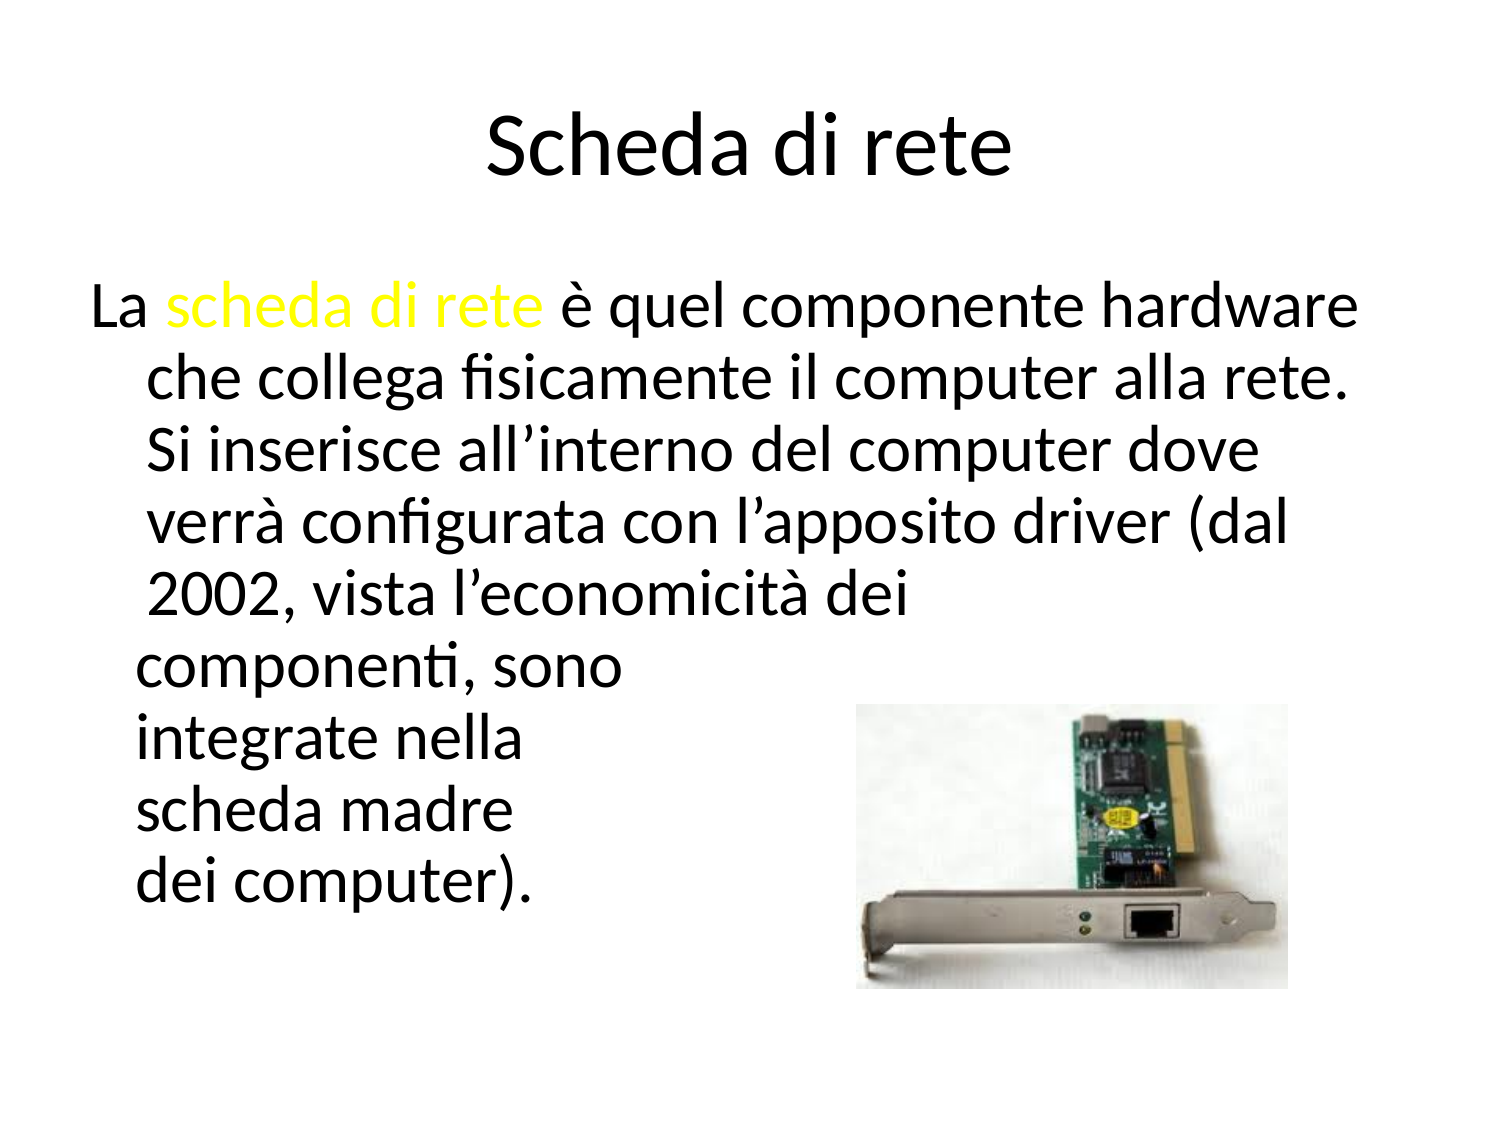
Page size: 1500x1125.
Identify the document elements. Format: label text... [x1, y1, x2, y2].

list La scheda di rete è quel componente hardware che collega fisicamente il computer alla rete. Si inserisce all’interno del computer dove verrà configurata con l’apposito driver (dal 2002, vista l’economicità dei componenti, sono integrate nella scheda madre dei computer). [75, 262, 1425, 1005]
picture [855, 703, 1288, 989]
title Scheda di rete [75, 45, 1425, 233]
